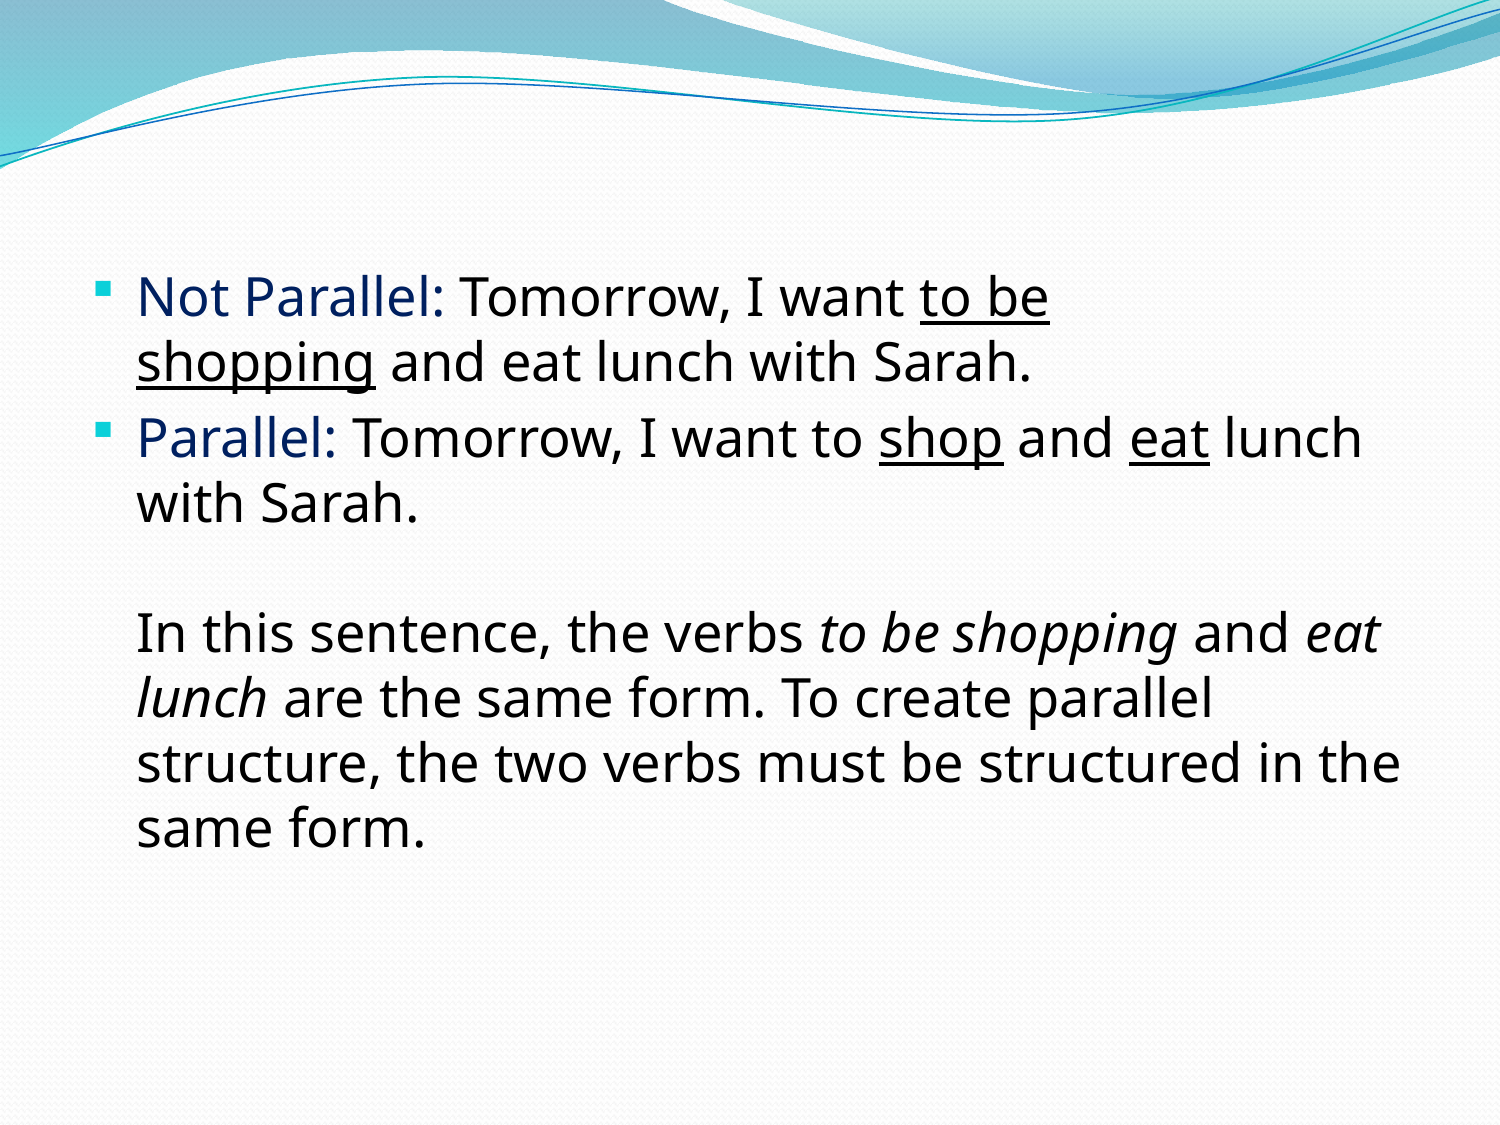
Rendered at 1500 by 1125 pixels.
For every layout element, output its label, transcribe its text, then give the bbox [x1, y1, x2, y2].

list Not Parallel: Tomorrow, I want to be shopping and eat lunch with Sarah. Parallel: Tomorrow, I want to shop and eat lunch with Sarah. In this sentence, the verbs to be shopping and eat lunch are the same form. To create parallel structure, the two verbs must be structured in the same form. [76, 255, 1427, 880]
